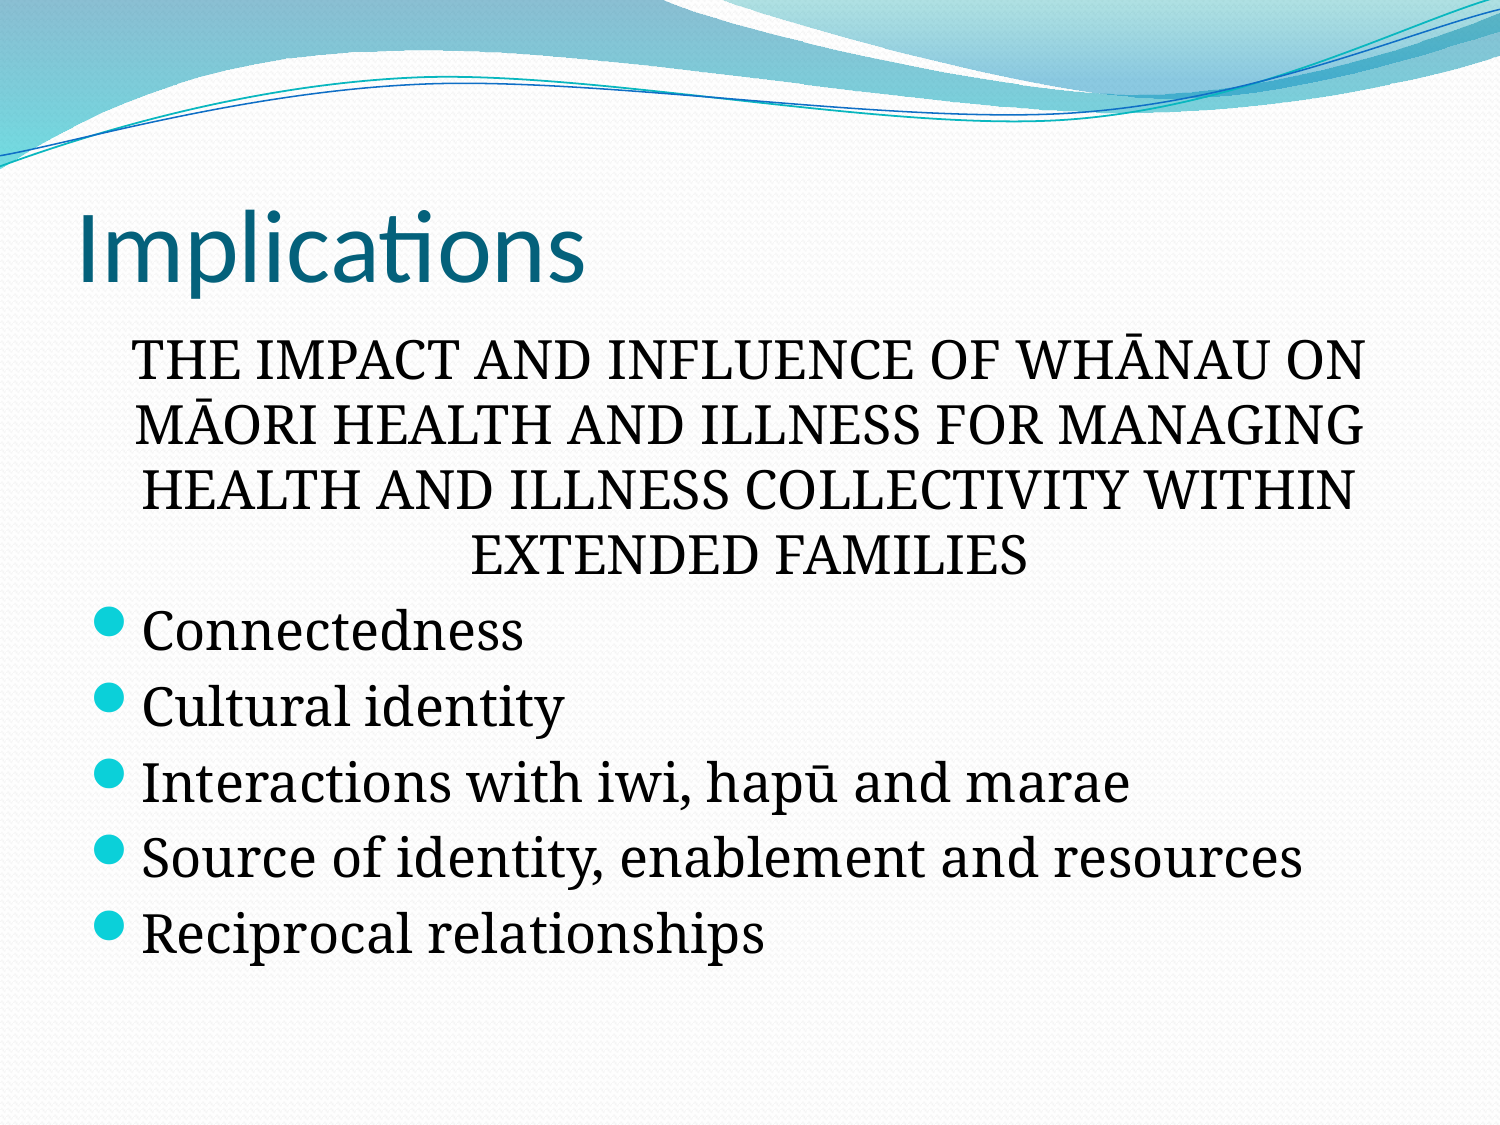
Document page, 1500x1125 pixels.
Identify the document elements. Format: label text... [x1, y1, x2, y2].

list THE IMPACT AND INFLUENCE OF WHĀNAU ON MĀORI HEALTH AND ILLNESS FOR MANAGING HEALTH AND ILLNESS COLLECTIVITY WITHIN EXTENDED FAMILIES Connectedness Cultural identity Interactions with iwi, hapū and marae Source of identity, enablement and resources Reciprocal relationships [75, 317, 1425, 1038]
title Implications [75, 115, 1425, 303]
